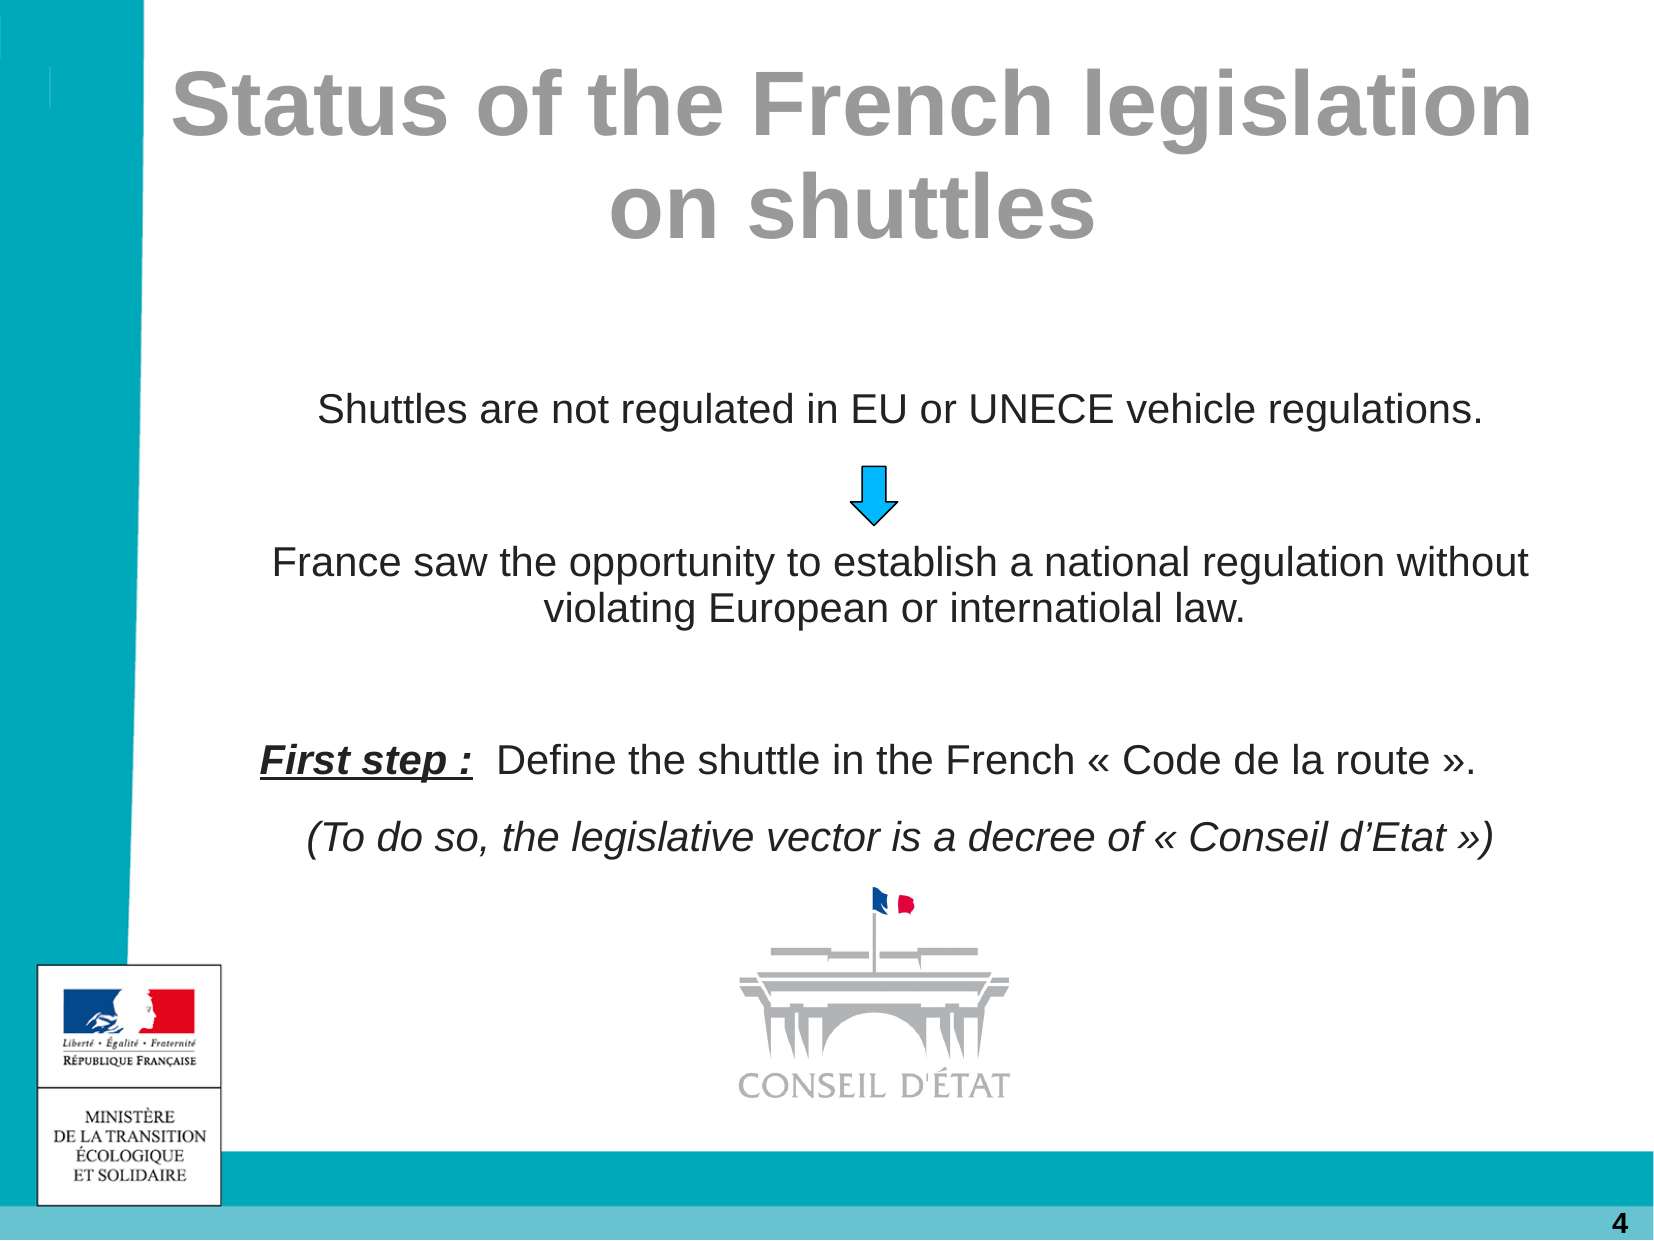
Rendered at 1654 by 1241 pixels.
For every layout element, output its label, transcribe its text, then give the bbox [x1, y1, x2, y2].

title Status of the French legislation on shuttles [136, 50, 1571, 256]
list Shuttles are not regulated in EU or UNECE vehicle regulations. France saw the opportunity to establish a national regulation without violating European or internatiolal law. First step : Define the shuttle in the French « Code de la route ». (To do so, the legislative vector is a decree of « Conseil d’Etat ») [136, 336, 1595, 939]
picture [0, 0, 1654, 1240]
slide_number 4 [1464, 1207, 1629, 1241]
text_box [850, 466, 898, 526]
